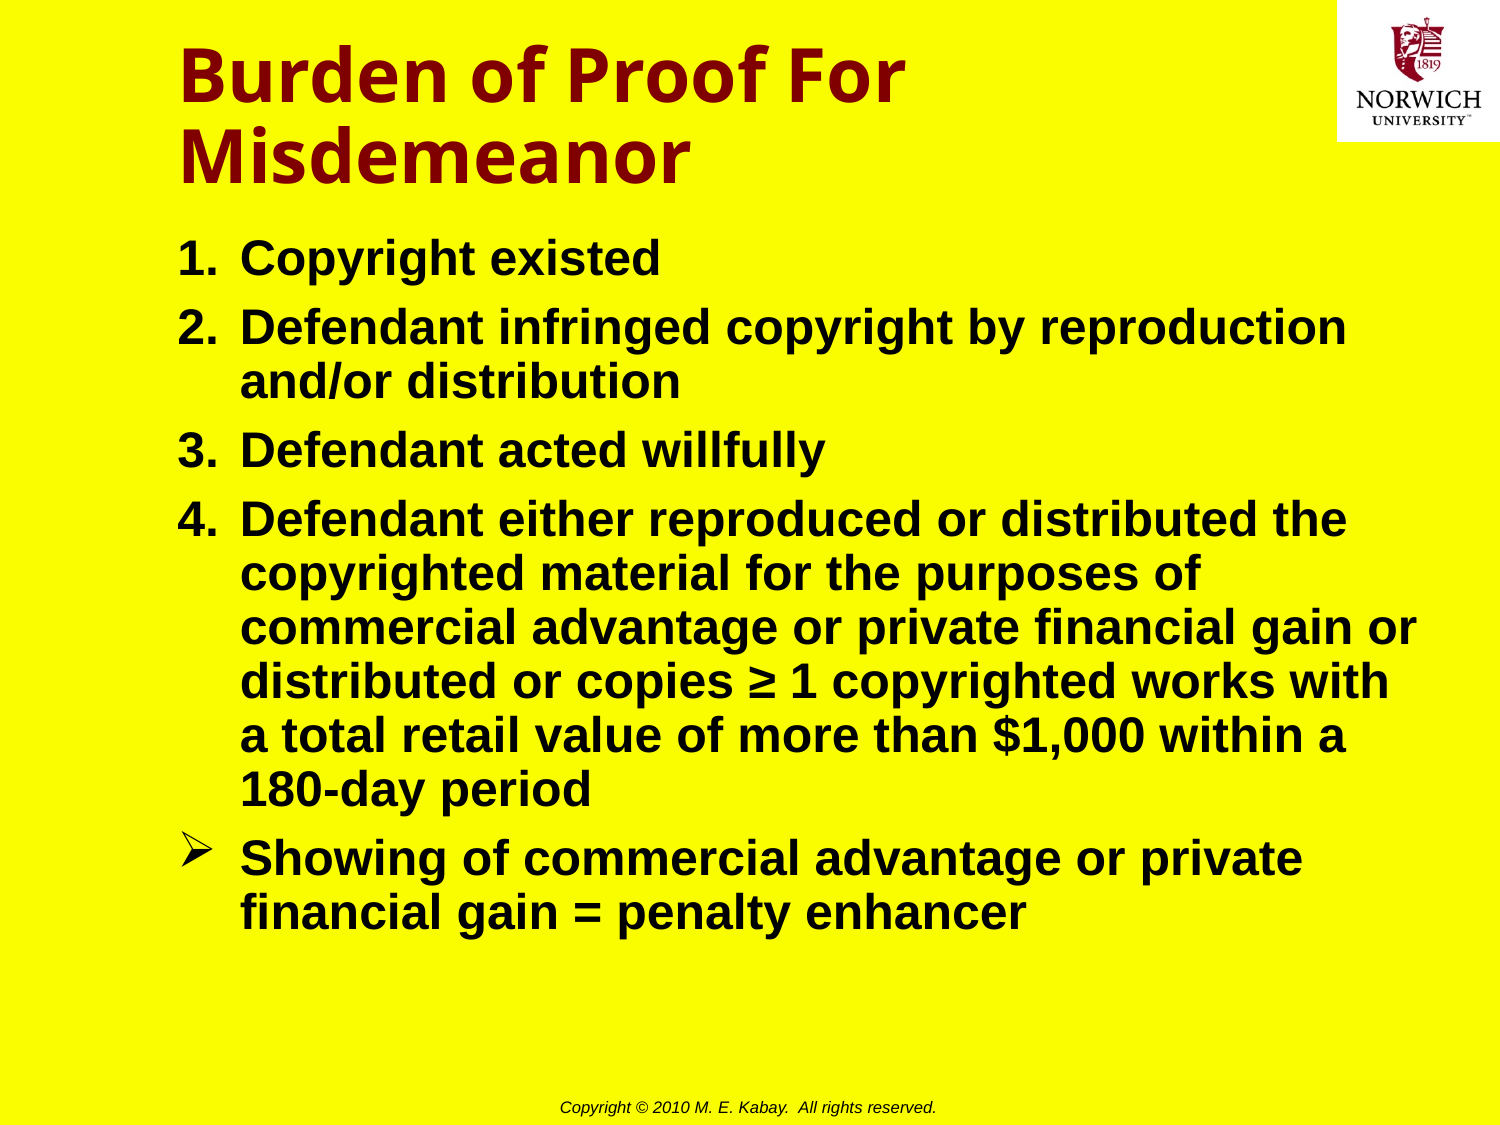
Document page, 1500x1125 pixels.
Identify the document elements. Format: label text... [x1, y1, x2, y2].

list Copyright existed Defendant infringed copyright by reproduction and/or distribution Defendant acted willfully Defendant either reproduced or distributed the copyrighted material for the purposes of commercial advantage or private financial gain or distributed or copies ≥ 1 copyrighted works with a total retail value of more than $1,000 within a 180-day period Showing of commercial advantage or private financial gain = penalty enhancer [161, 224, 1438, 1076]
title Burden of Proof For Misdemeanor [161, 24, 1339, 213]
picture [1337, 0, 1500, 142]
